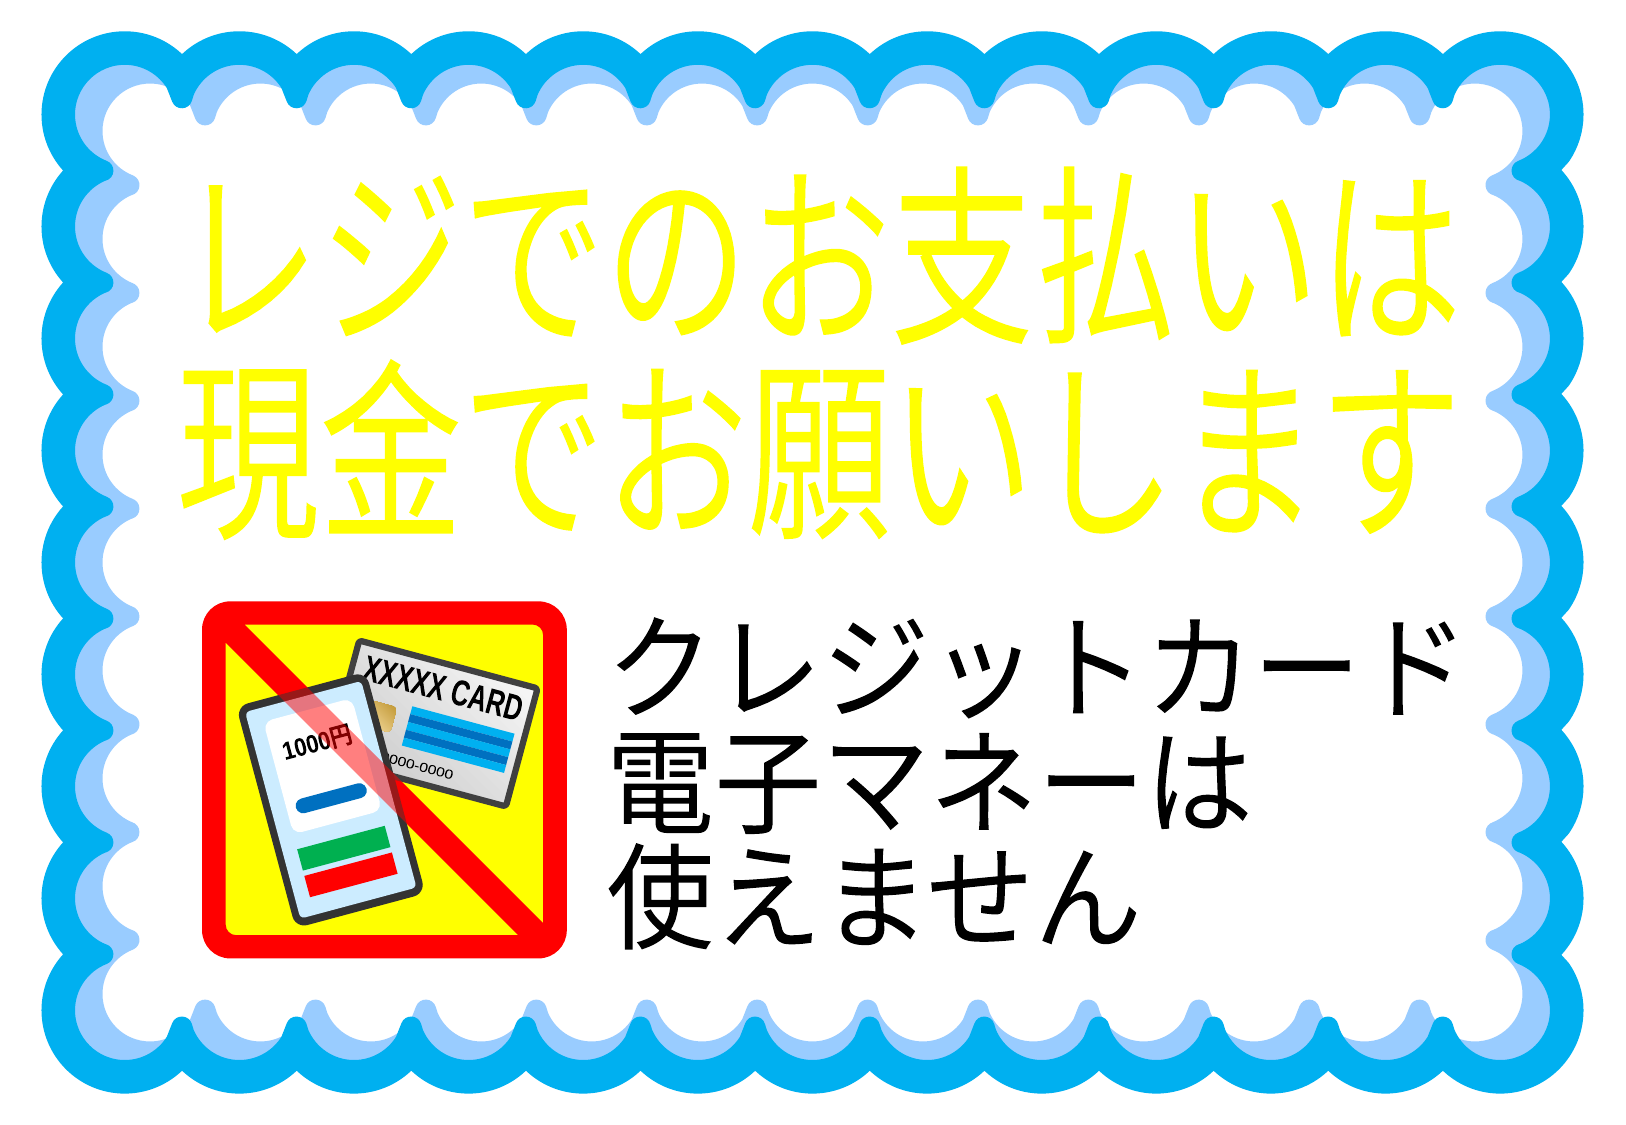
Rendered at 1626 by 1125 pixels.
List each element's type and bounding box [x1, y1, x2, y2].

text_box [1456, 59, 1548, 1066]
text_box [187, 1007, 286, 1066]
text_box [77, 59, 169, 1066]
text_box [201, 601, 568, 959]
text_box [301, 1007, 404, 1067]
text_box [49, 39, 1576, 1086]
text_box [187, 59, 286, 118]
text_box [1339, 59, 1437, 118]
text_box [301, 58, 404, 118]
text_box [414, 58, 520, 118]
text_box [1221, 58, 1323, 118]
text_box [527, 1007, 1098, 1067]
text_box [527, 58, 1098, 118]
text_box [1103, 1007, 1210, 1067]
text_box [1339, 1007, 1437, 1066]
text_box [1221, 1007, 1323, 1067]
text_box [414, 1007, 520, 1067]
text_box [1103, 58, 1210, 118]
